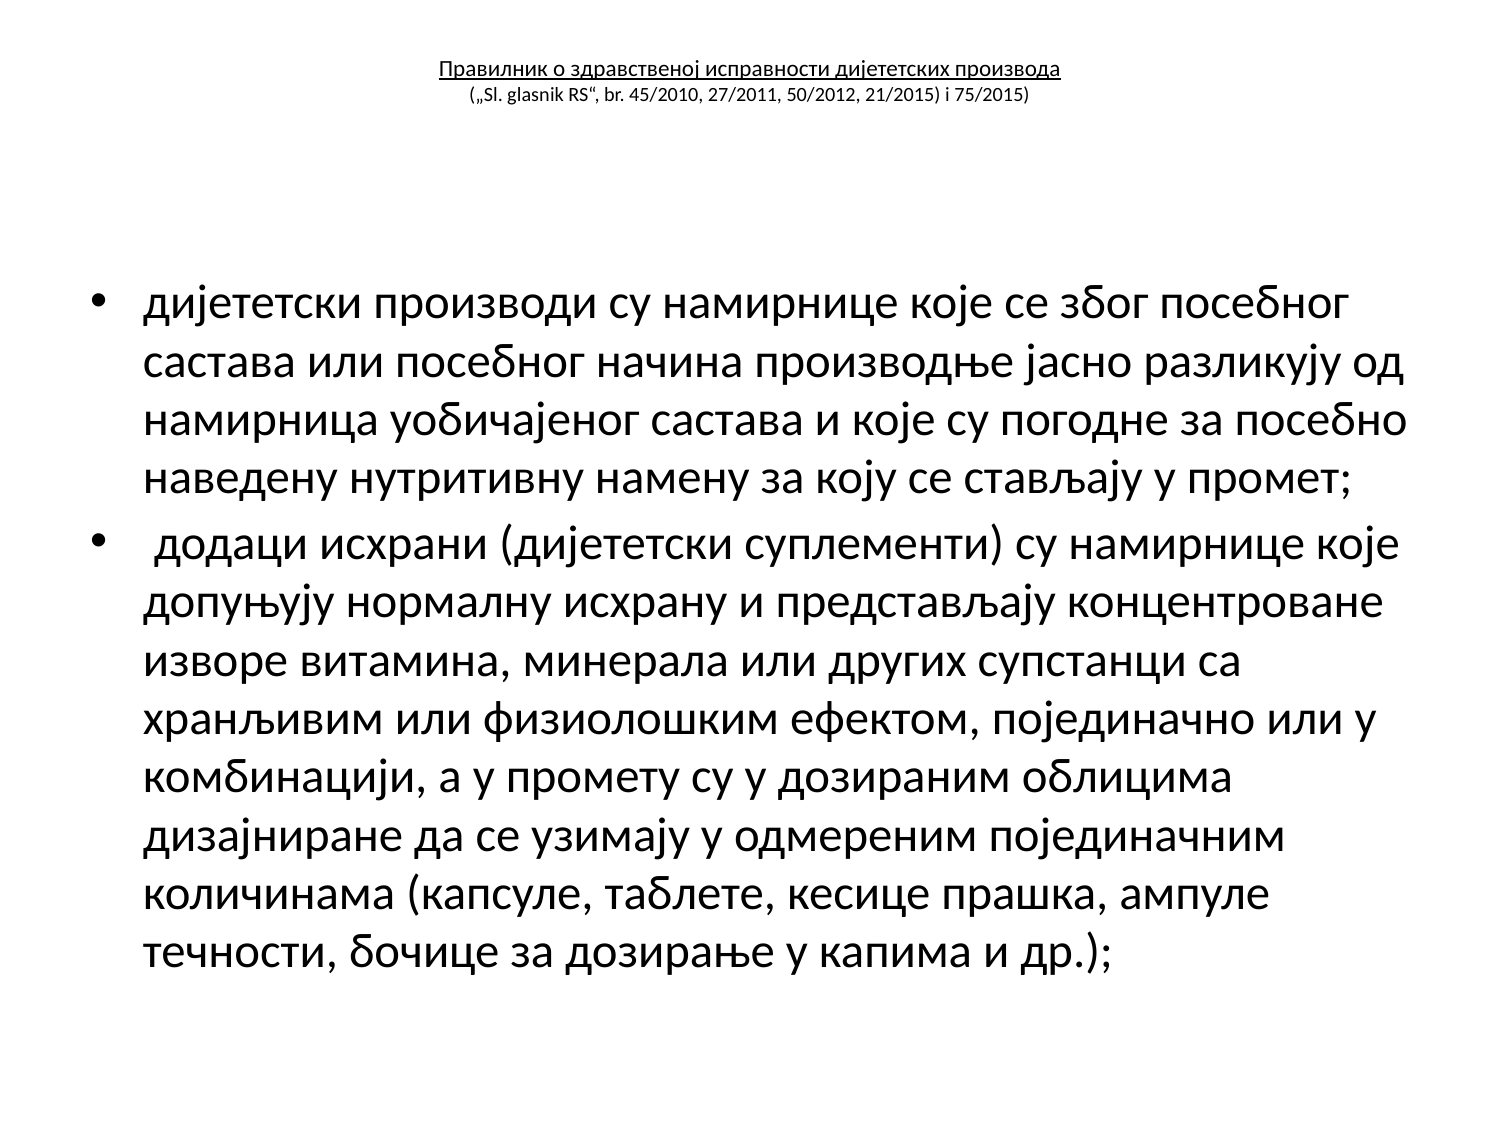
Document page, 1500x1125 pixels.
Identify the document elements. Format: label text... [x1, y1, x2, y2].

list дијететски производи су намирнице које се због посебног састава или посебног начина производње јасно разликују од намирница уобичајеног састава и које су погодне за посебно наведену нутритивну намену за коју се стављају у промет; додаци исхрани (дијететски суплементи) су намирнице које допуњују нормалну исхрану и представљају концентроване изворе витамина, минерала или других супстанци са хранљивим или физиолошким ефектом, појединачно или у комбинацији, а у промету су у дозираним облицима дизајниране да се узимају у одмереним појединачним количинама (капсуле, таблете, кесице прашка, ампуле течности, бочице за дозирање у капима и др.); [75, 262, 1425, 1005]
title Правилник о здравственој исправности дијететских производа („Sl. glasnik RS“, br. 45/2010, 27/2011, 50/2012, 21/2015) i 75/2015) [75, 45, 1425, 233]
